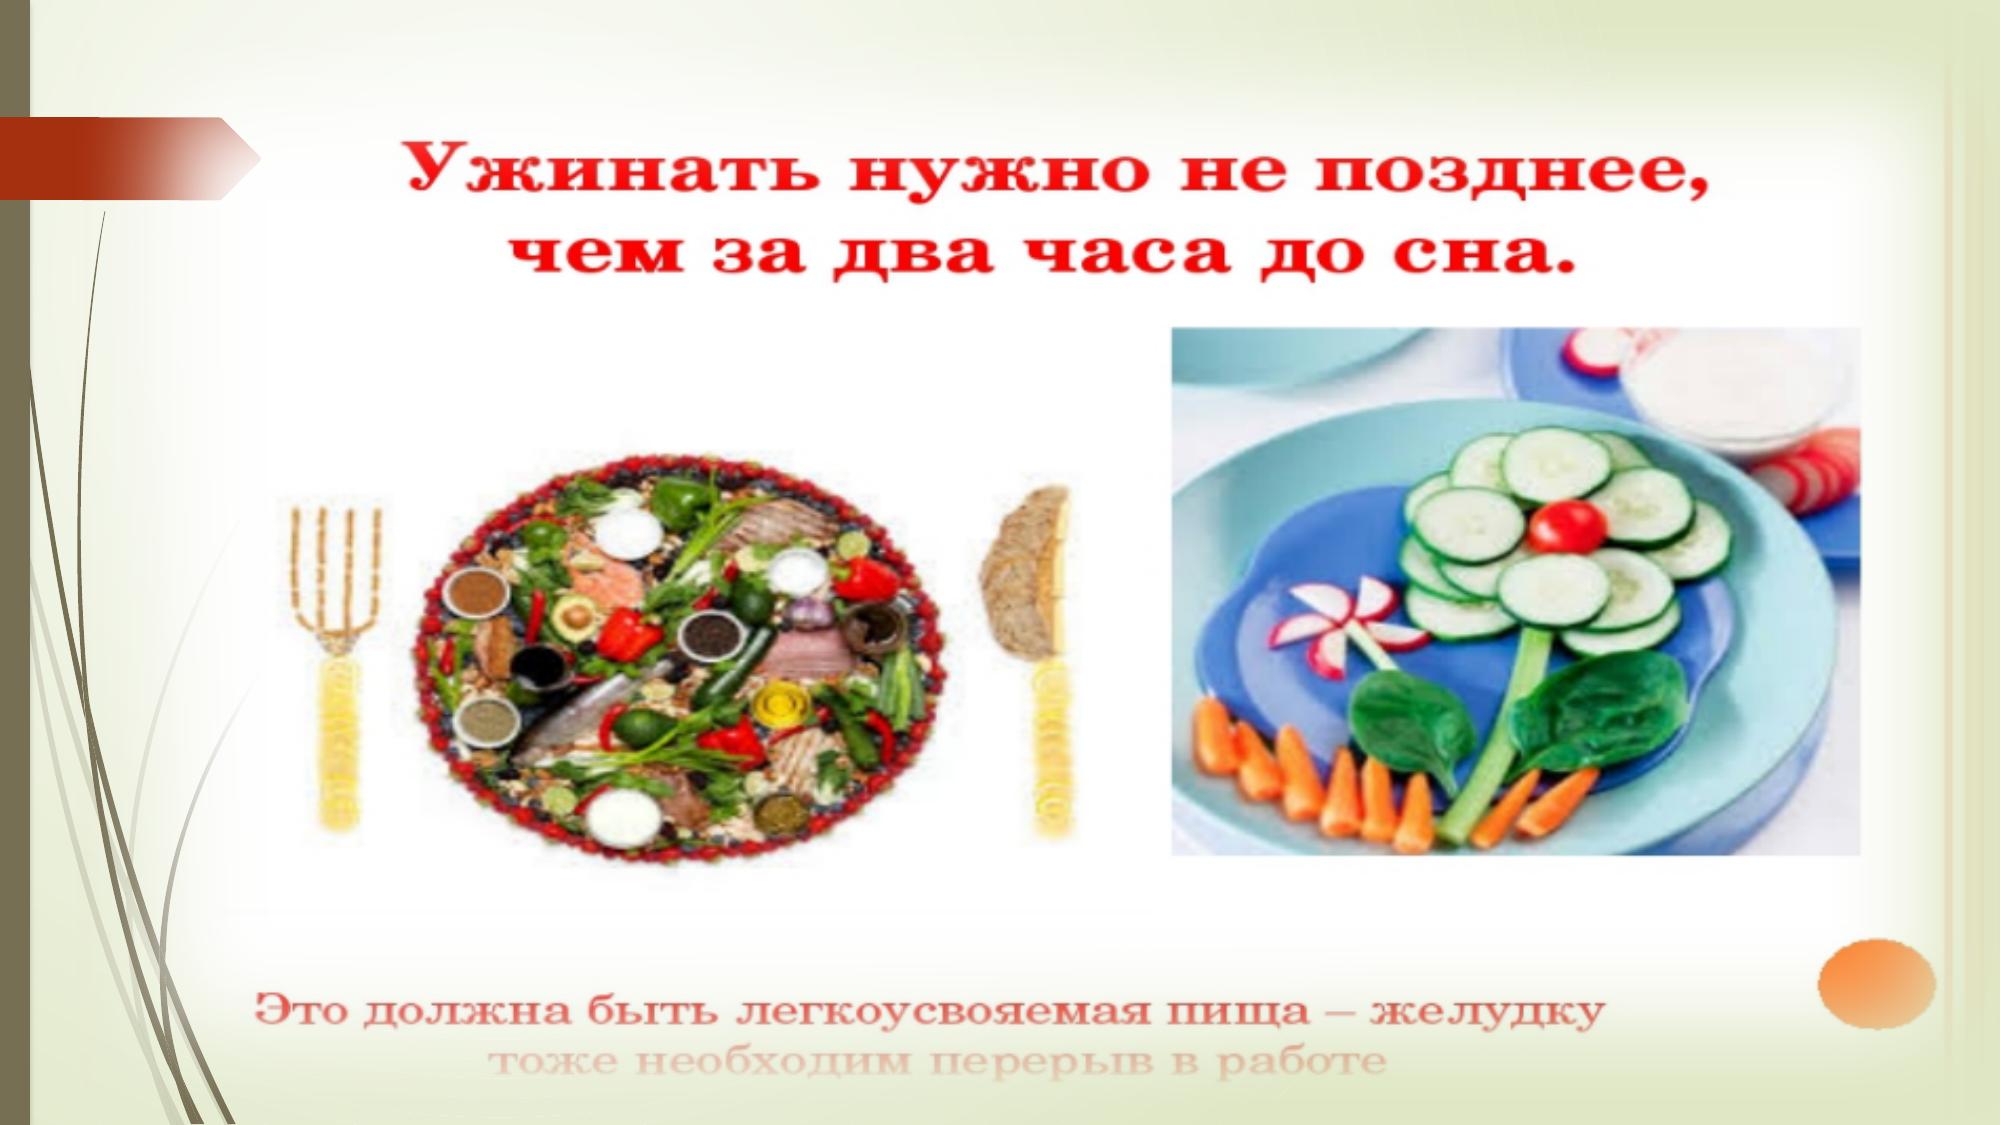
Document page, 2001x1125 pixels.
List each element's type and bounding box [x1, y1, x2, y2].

list [67, 0, 2000, 1125]
